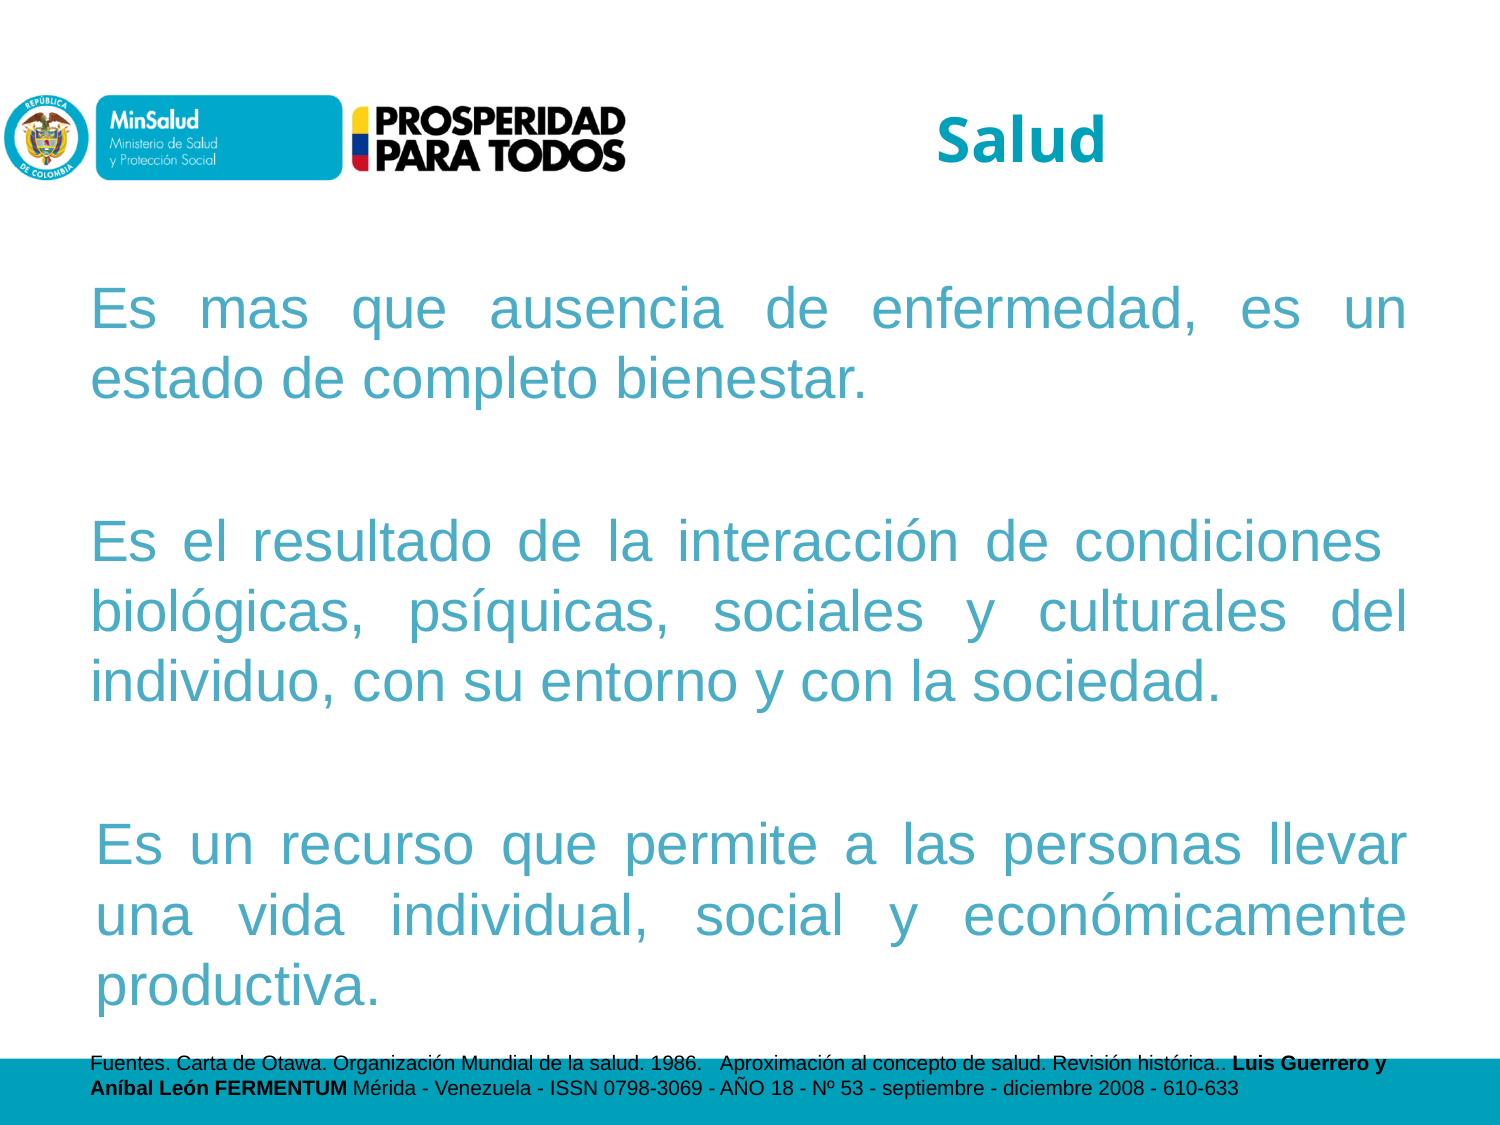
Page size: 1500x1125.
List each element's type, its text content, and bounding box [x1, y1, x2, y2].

title Salud [620, 42, 1425, 233]
list Es mas que ausencia de enfermedad, es un estado de completo bienestar. Es el resultado de la interacción de condiciones biológicas, psíquicas, sociales y culturales del individuo, con su entorno y con la sociedad. Es un recurso que permite a las personas llevar una vida individual, social y económicamente productiva. Fuentes. Carta de Otawa. Organización Mundial de la salud. 1986. Aproximación al concepto de salud. Revisión histórica.. Luis Guerrero y Aníbal León FERMENTUM Mérida - Venezuela - ISSN 0798-3069 - AÑO 18 - Nº 53 - septiembre - diciembre 2008 - 610-633 [75, 262, 1425, 1059]
picture [0, 78, 620, 194]
